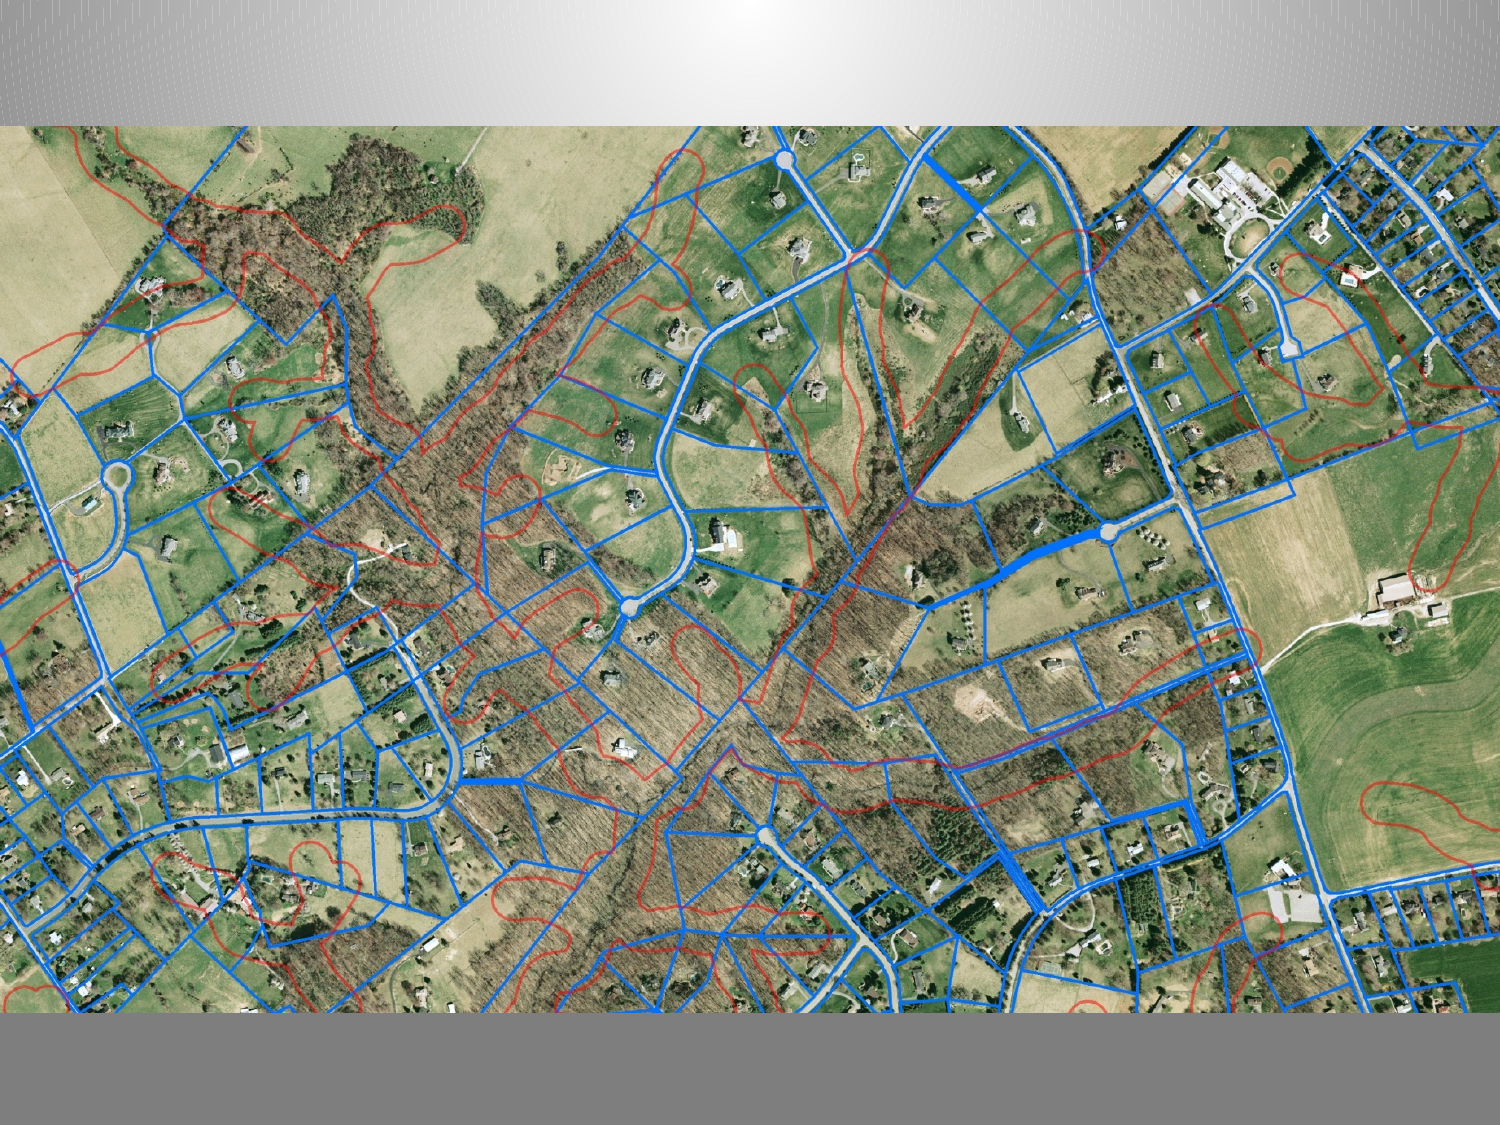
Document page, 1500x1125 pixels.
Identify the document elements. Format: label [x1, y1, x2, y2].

picture [0, 126, 1500, 1013]
